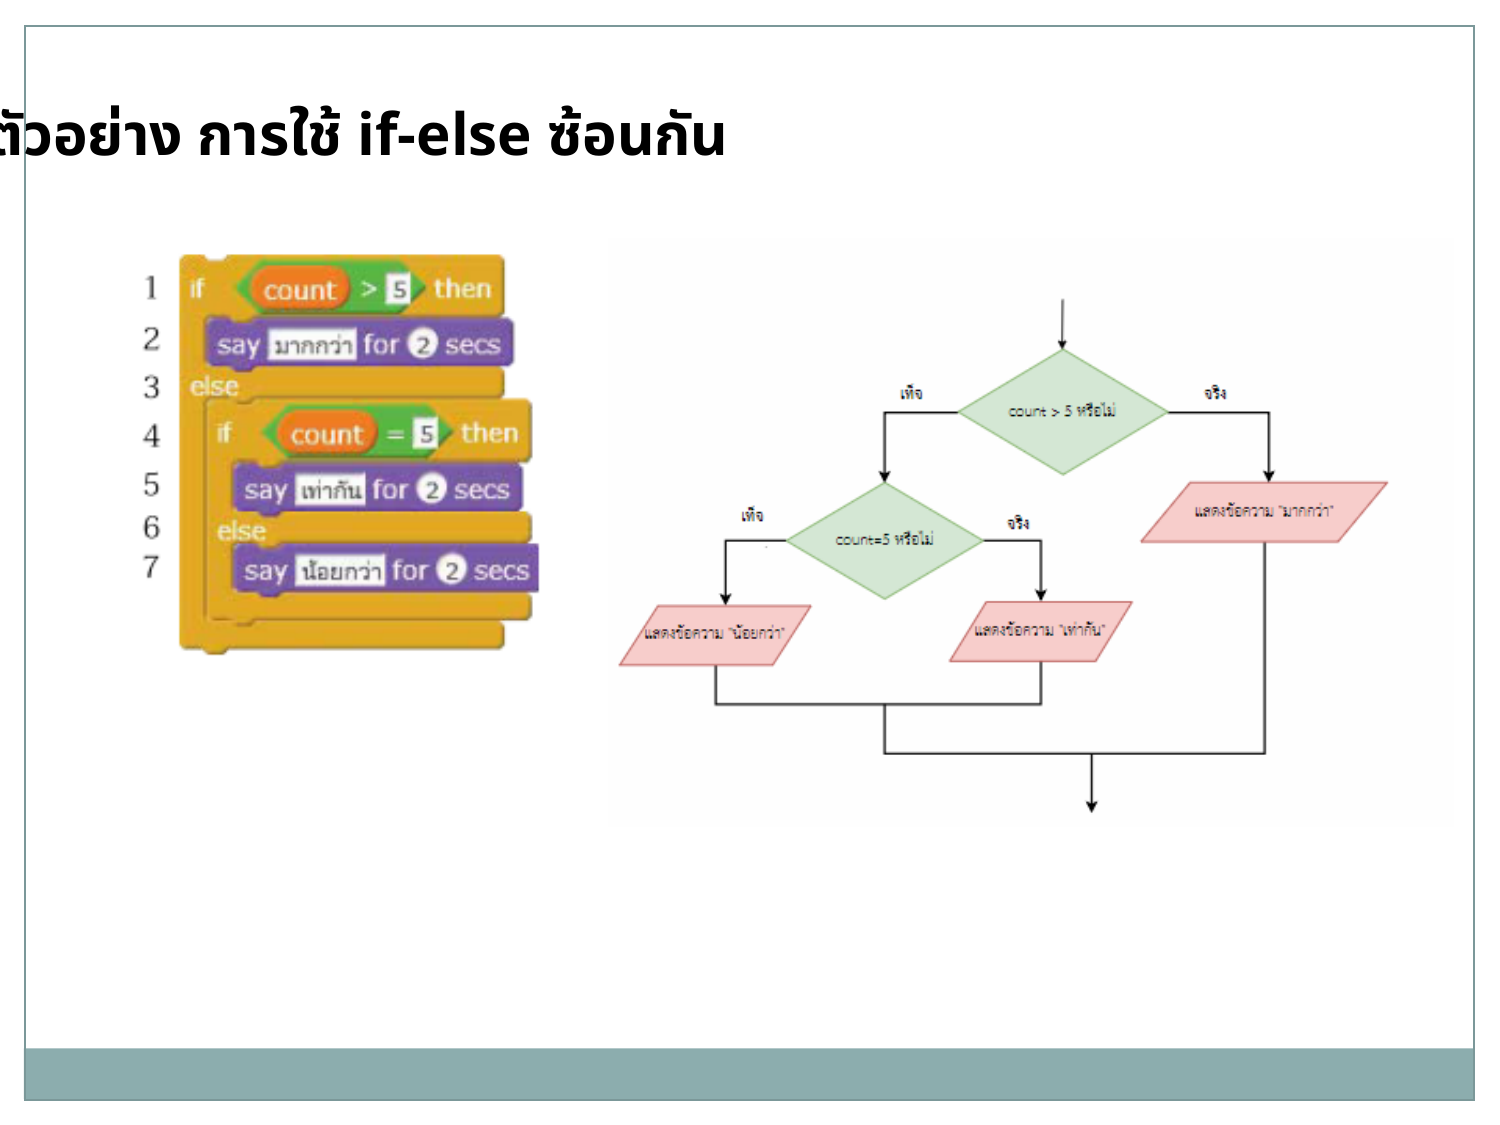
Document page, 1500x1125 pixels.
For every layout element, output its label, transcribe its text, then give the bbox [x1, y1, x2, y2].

picture [135, 238, 550, 681]
picture [607, 238, 1454, 827]
text_box ตัวอย่าง การใช้ if-else ซ้อนกัน [0, 90, 744, 175]
